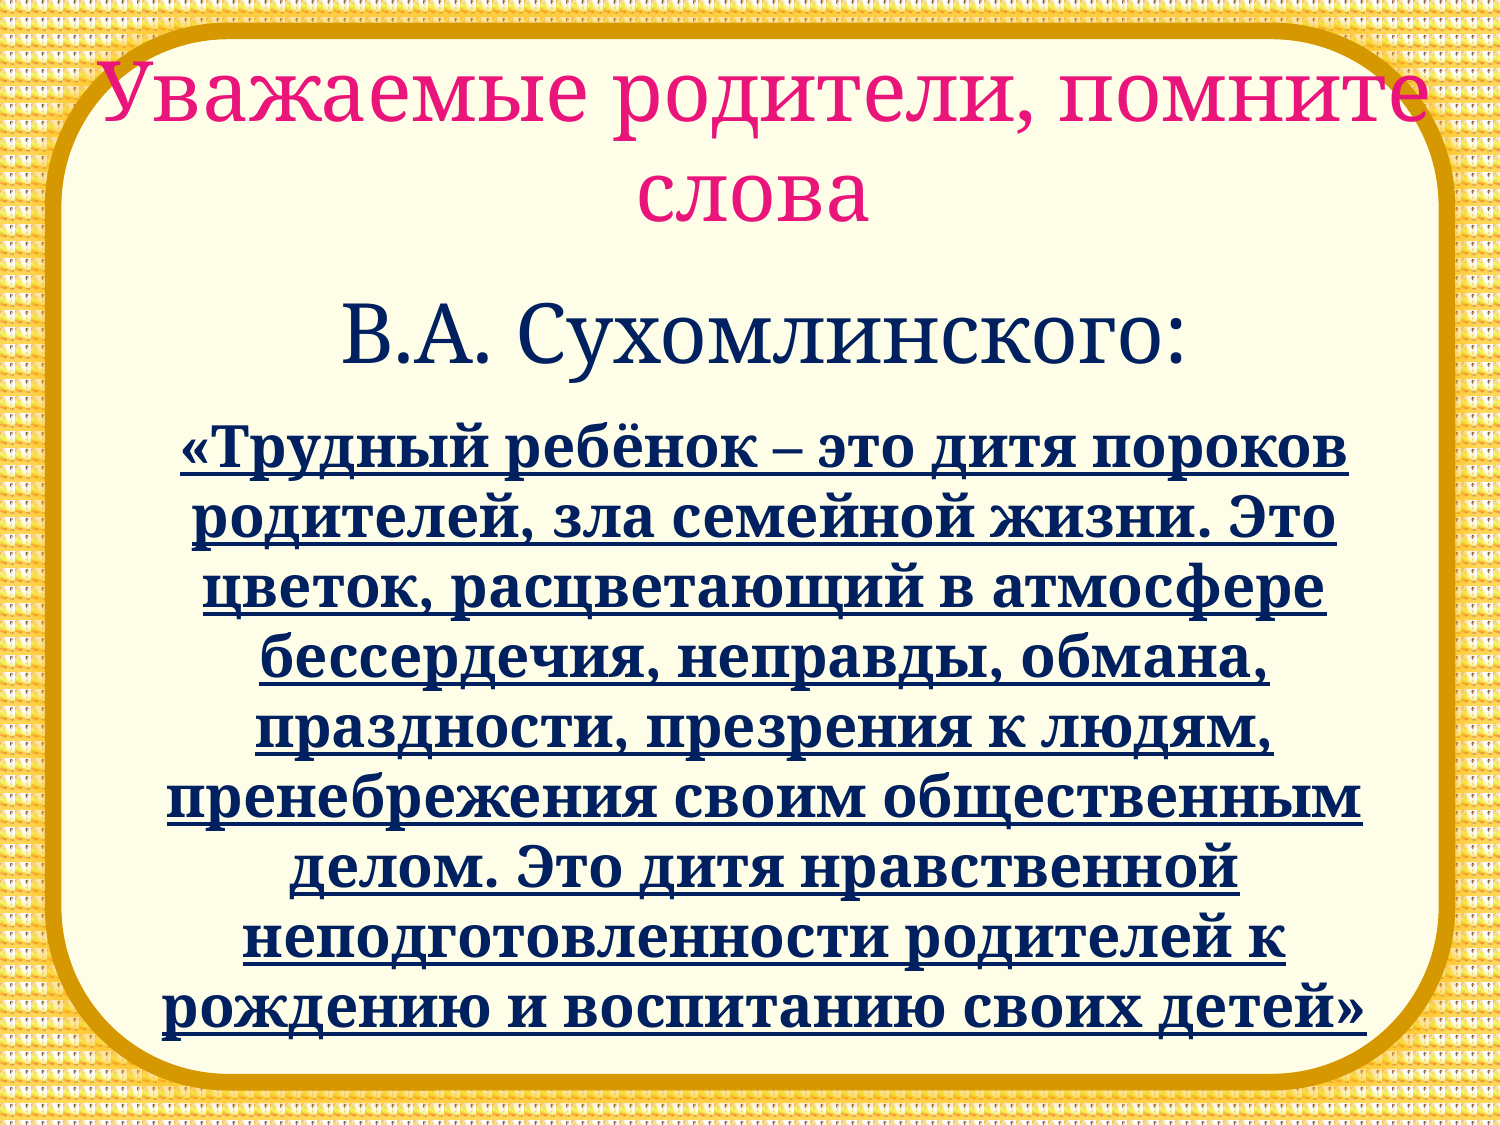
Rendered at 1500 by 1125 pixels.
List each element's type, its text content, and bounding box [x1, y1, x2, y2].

text_box Уважаемые родители, помните слова В.А. Сухомлинского: «Трудный ребёнок – это дитя пороков родителей, зла семейной жизни. Это цветок, расцветающий в атмосфере бессердечия, неправды, обмана, праздности, презрения к людям, пренебрежения своим общественным делом. Это дитя нравственной неподготовленности родителей к рождению и воспитанию своих детей» [79, 30, 1450, 1047]
picture [0, 0, 1500, 1125]
